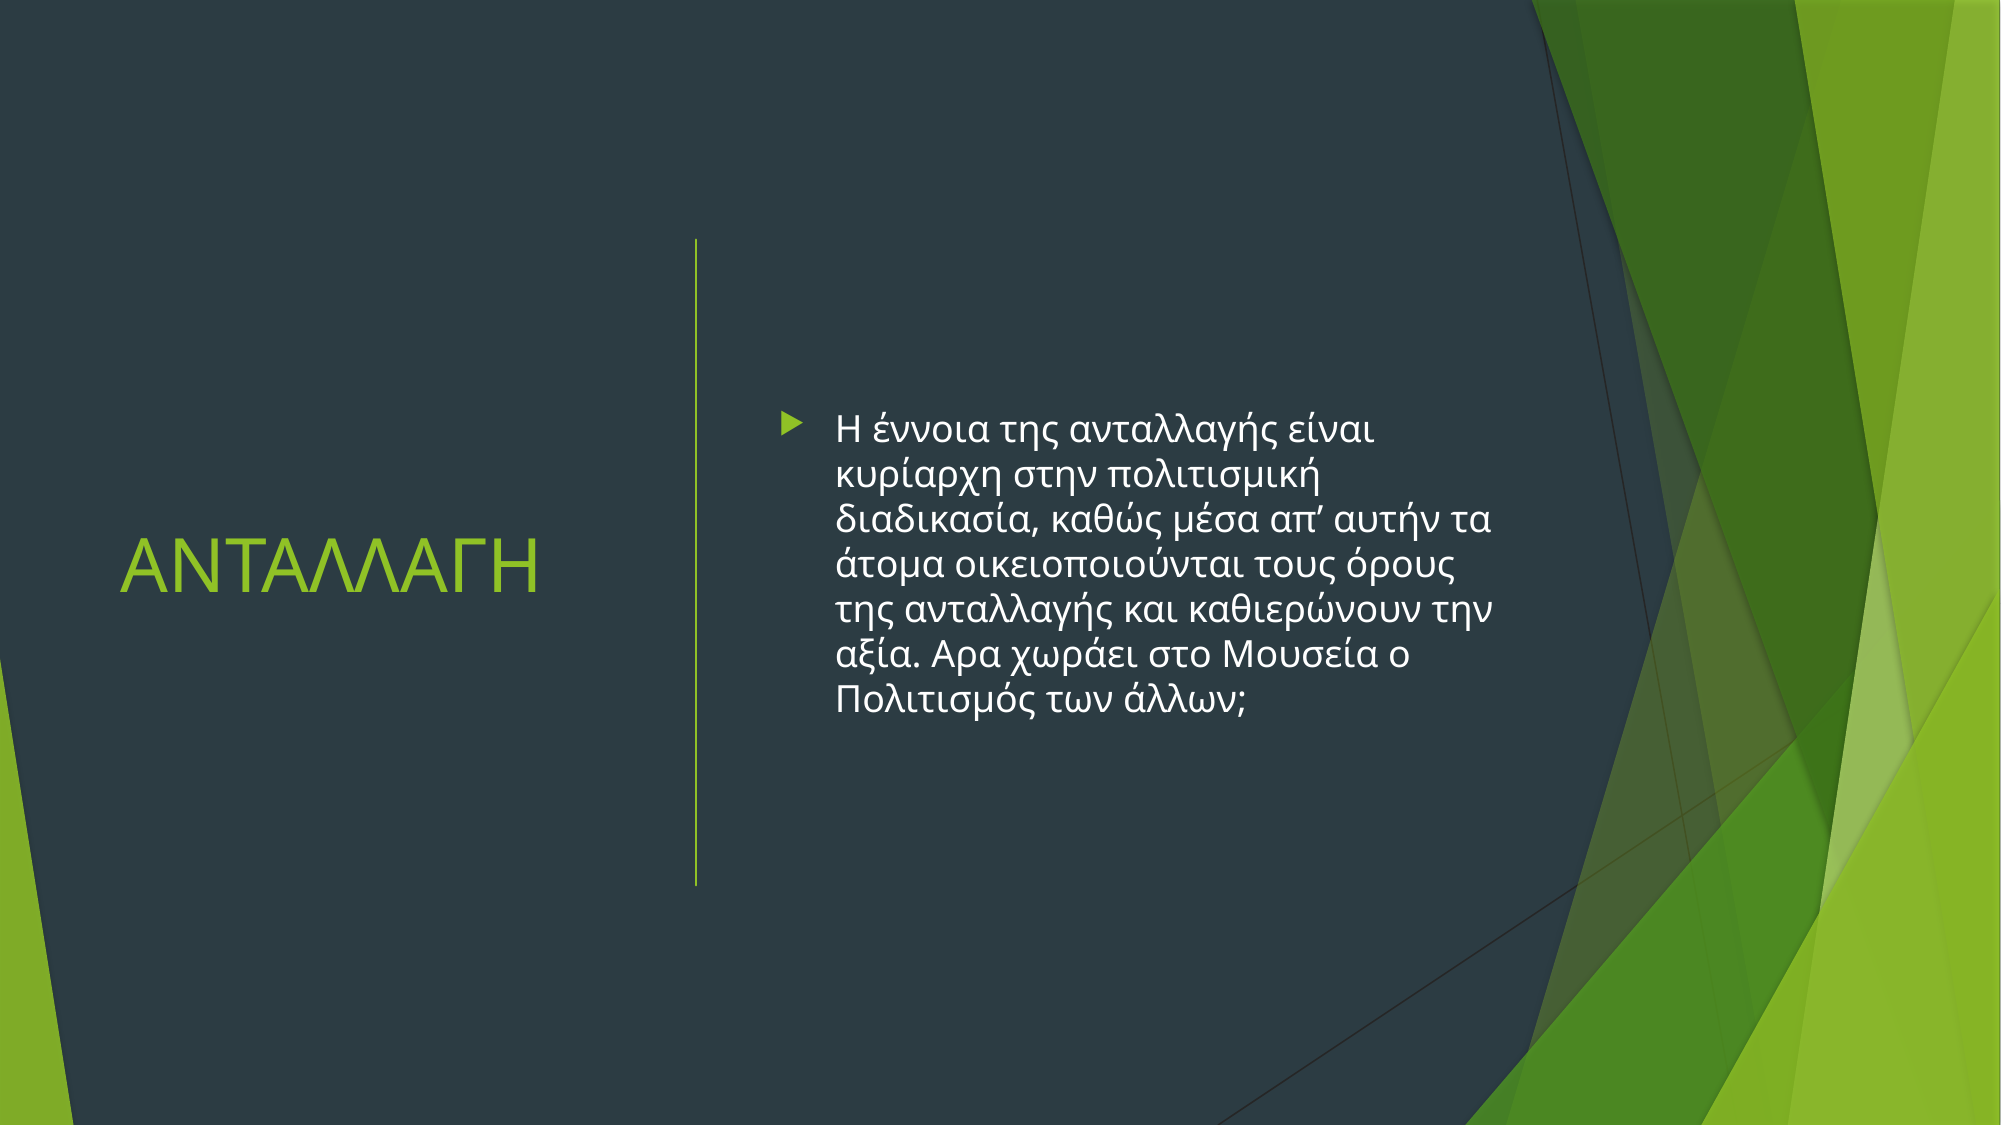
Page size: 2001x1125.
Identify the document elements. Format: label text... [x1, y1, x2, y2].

list Η έννοια της ανταλλαγής είναι κυρίαρχη στην πολιτισμική διαδικασία, καθώς μέσα απ’ αυτήν τα άτομα οικειοποιούνται τους όρους της ανταλλαγής και καθιερώνουν την αξία. Αρα χωράει στο Μουσεία ο Πολιτισμός των άλλων; [763, 133, 1522, 991]
title ΑΝΤΑΛΛΑΓΗ [105, 133, 658, 991]
